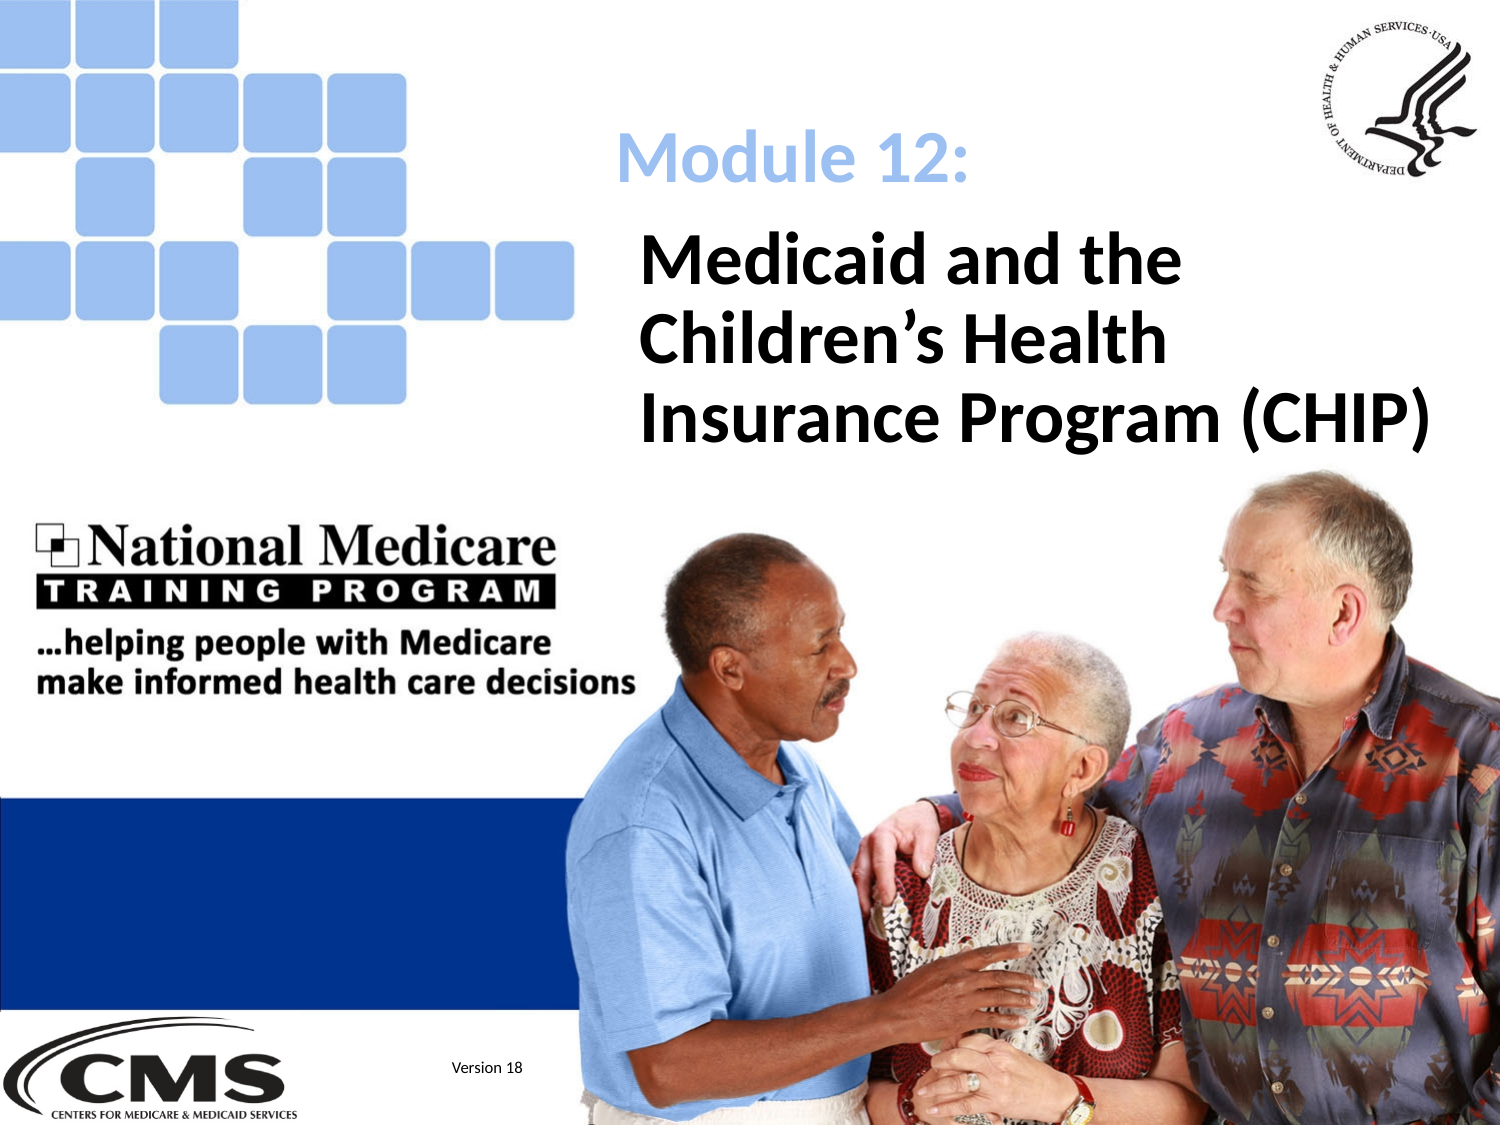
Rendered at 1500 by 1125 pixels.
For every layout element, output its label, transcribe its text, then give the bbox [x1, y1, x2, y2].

title Medicaid and the Children’s Health Insurance Program (CHIP) [624, 212, 1475, 538]
picture [0, 0, 1500, 1125]
text_box Module 12: [600, 99, 1325, 175]
text_box Version 18 [304, 1049, 538, 1085]
